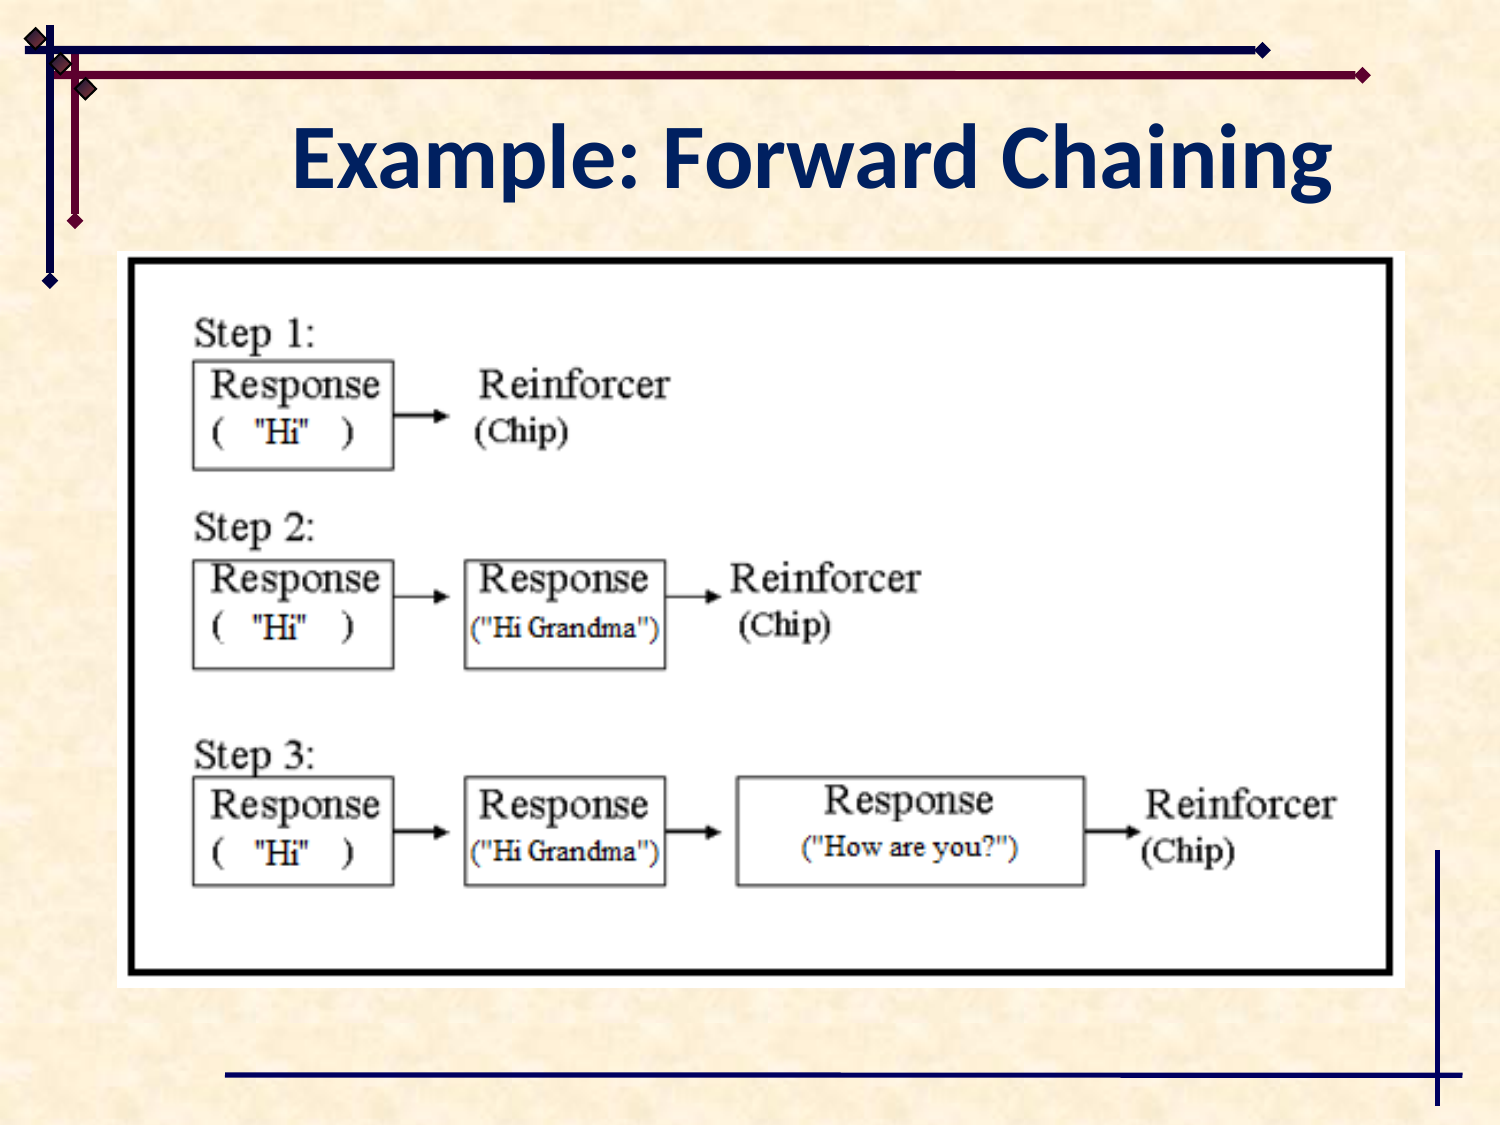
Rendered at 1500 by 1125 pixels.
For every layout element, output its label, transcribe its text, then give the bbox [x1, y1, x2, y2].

picture [0, 0, 1500, 1125]
title Example: Forward Chaining [188, 51, 1438, 252]
